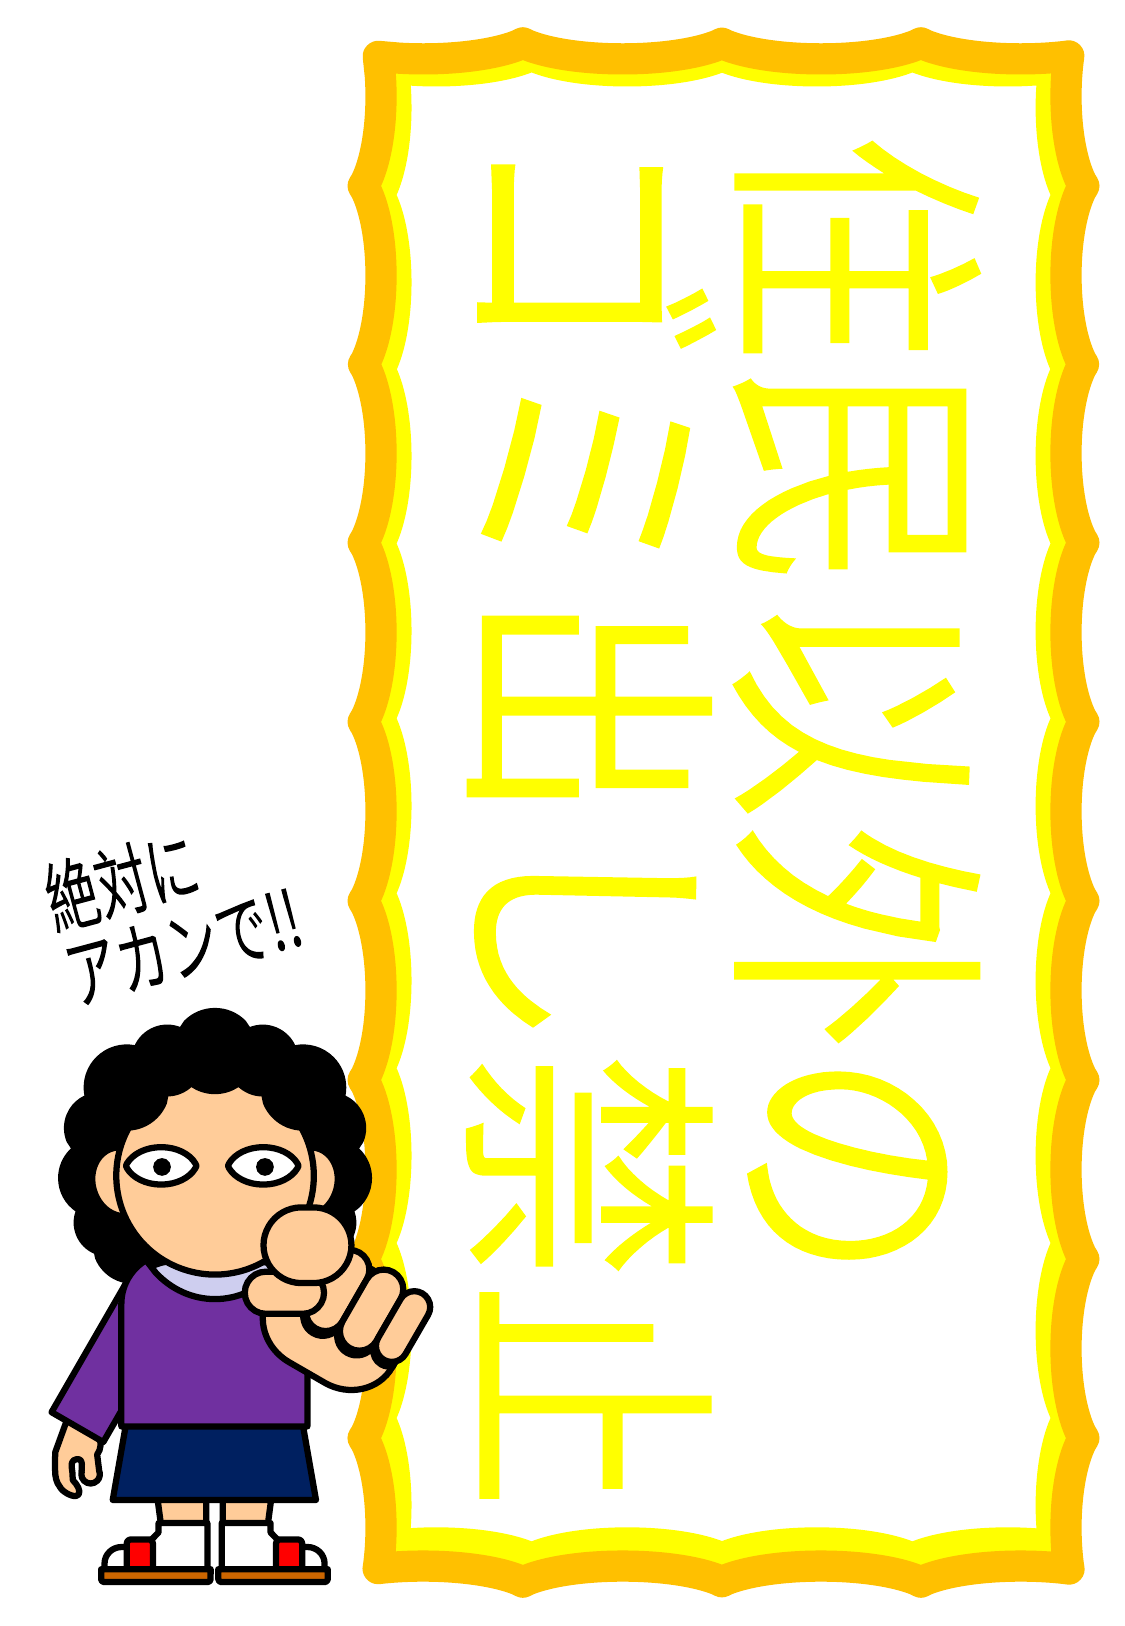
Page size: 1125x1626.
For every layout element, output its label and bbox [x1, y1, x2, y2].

text_box [0, 451, 1125, 1174]
text_box [43, 1010, 423, 1583]
